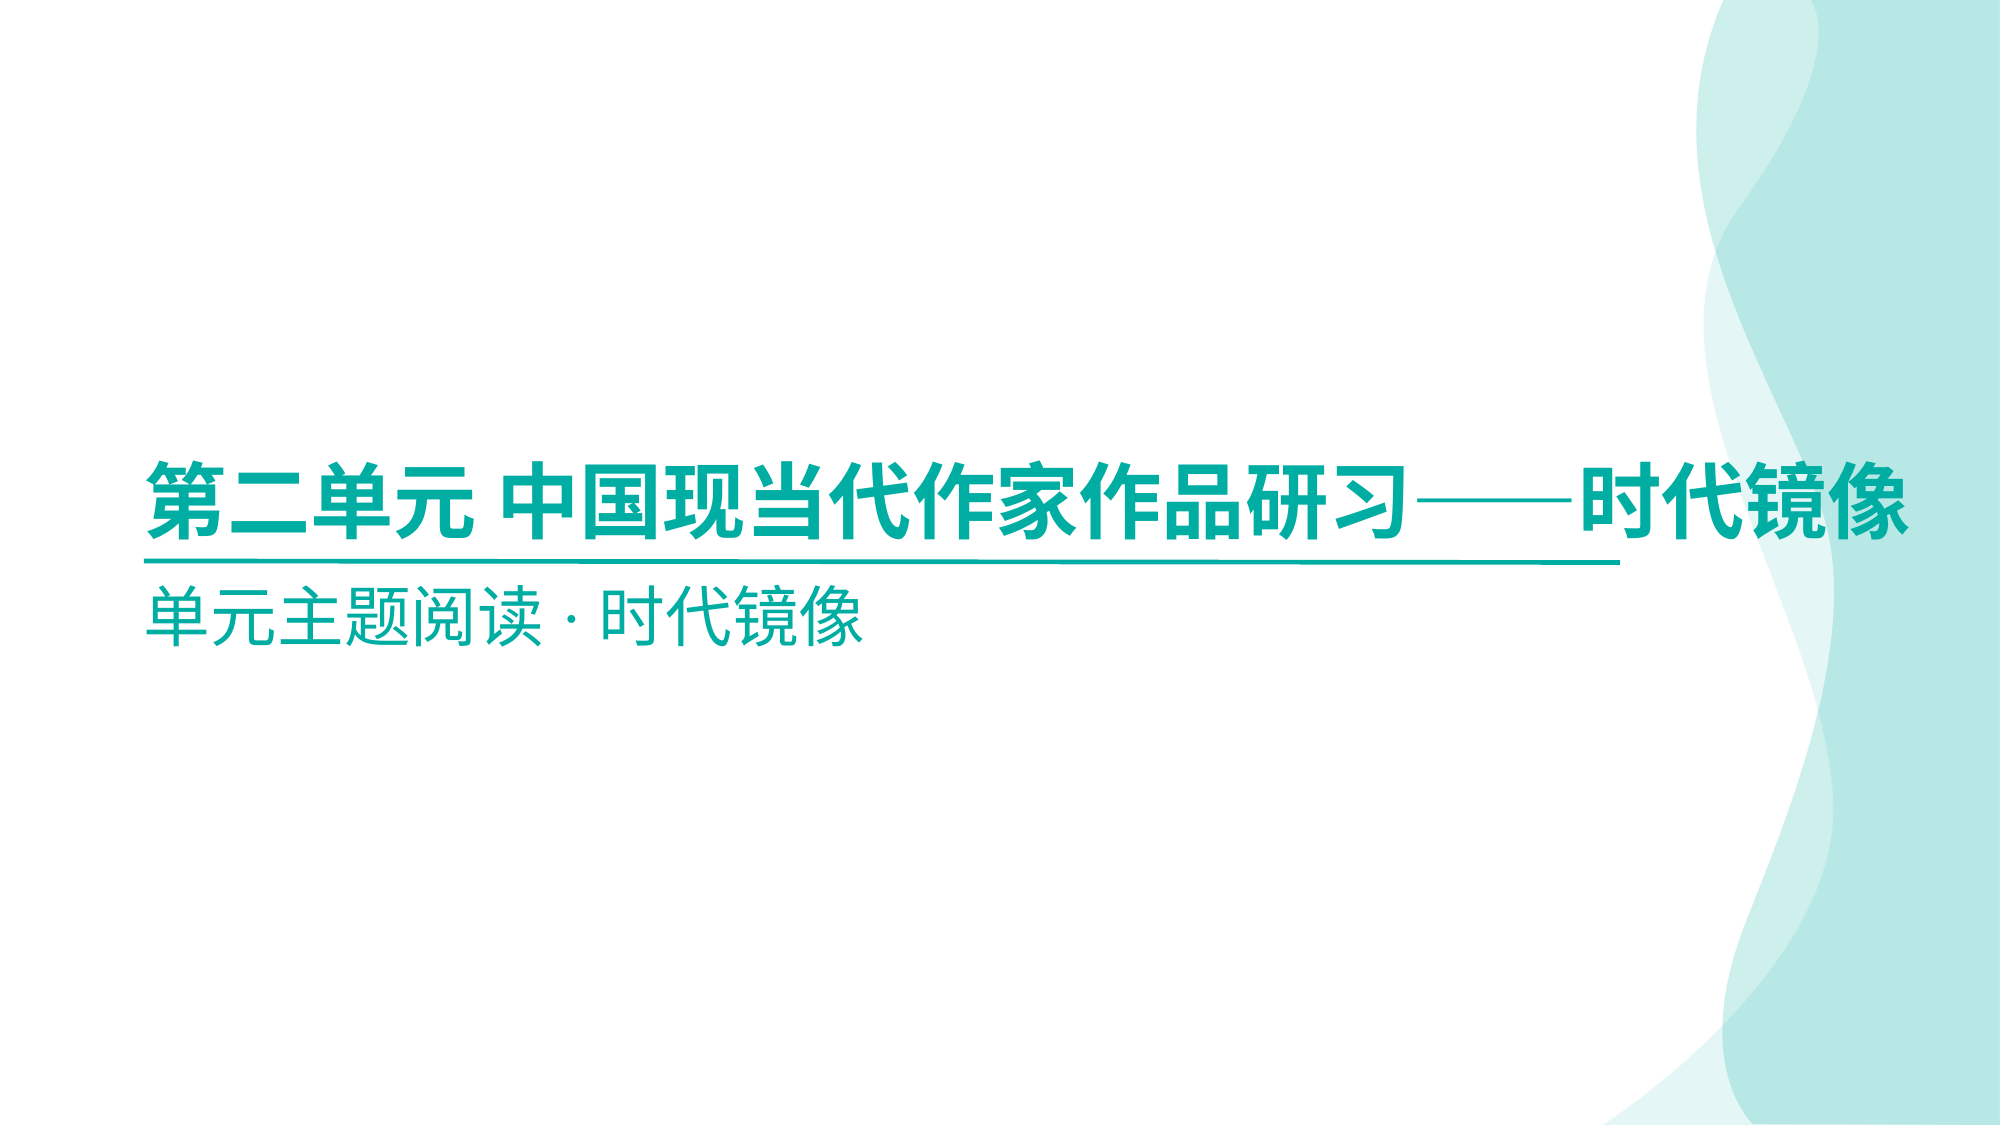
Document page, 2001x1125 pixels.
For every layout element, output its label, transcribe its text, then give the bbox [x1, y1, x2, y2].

text_box 第二单元 中国现当代作家作品研习——时代镜像 [143, 430, 1976, 549]
text_box 单元主题阅读·时代镜像 [143, 573, 1946, 741]
picture [0, 0, 2000, 1125]
